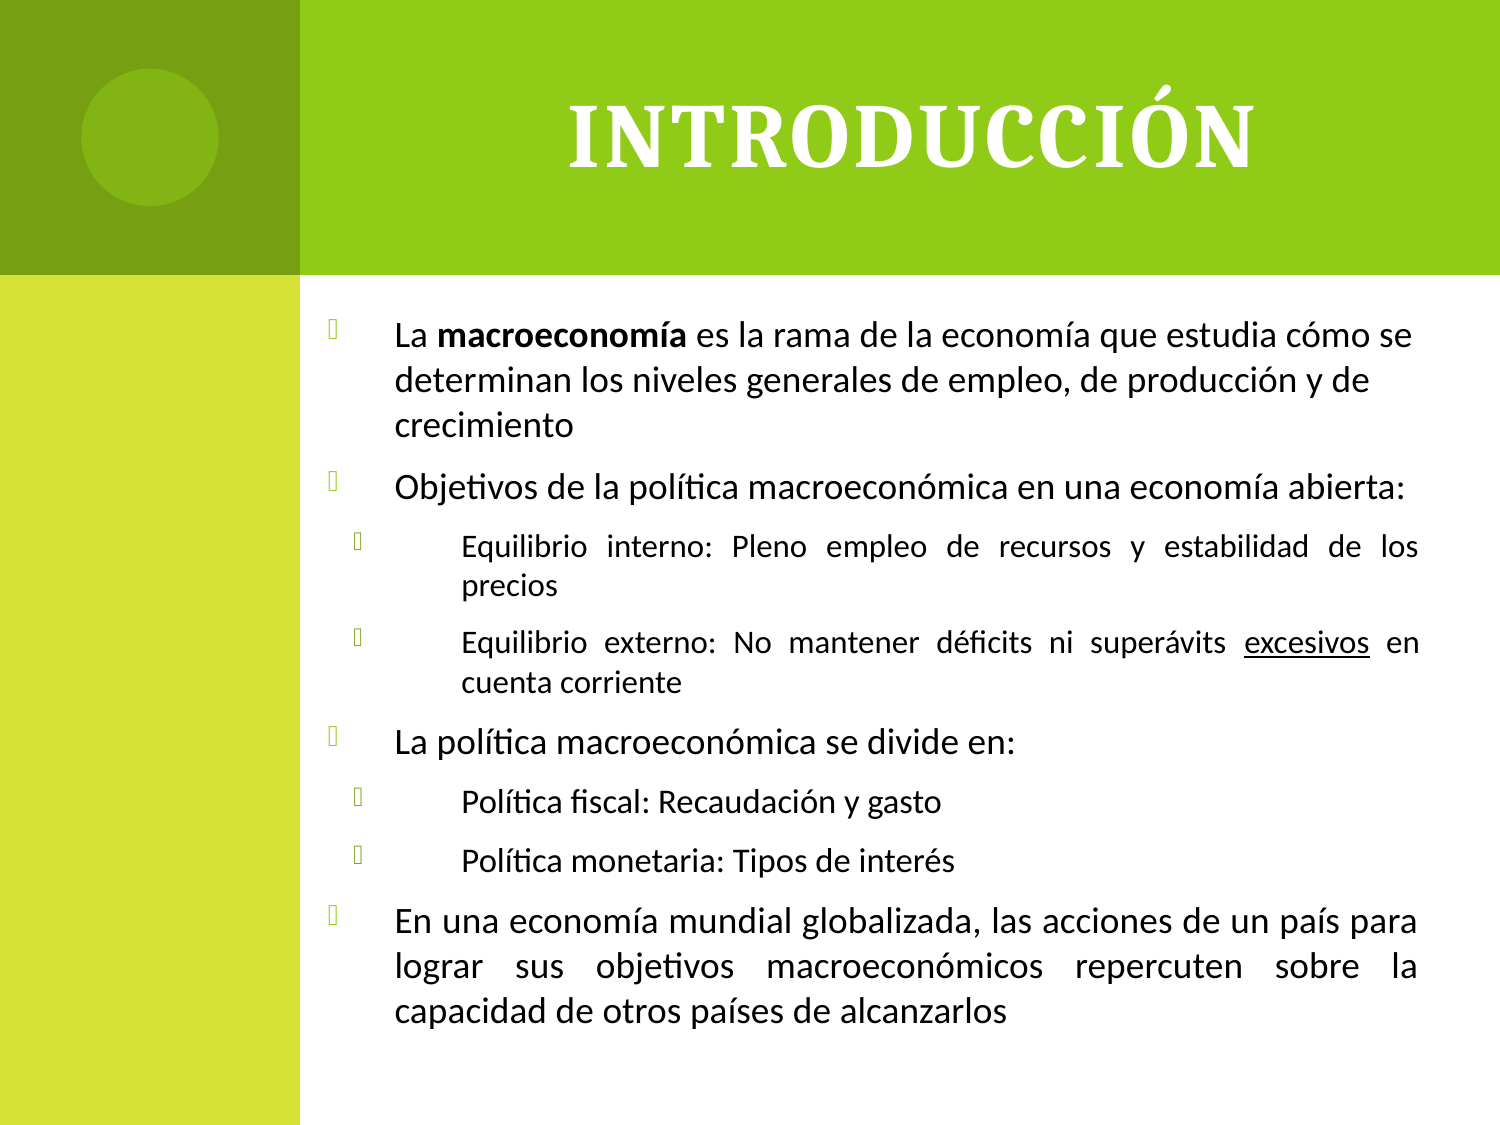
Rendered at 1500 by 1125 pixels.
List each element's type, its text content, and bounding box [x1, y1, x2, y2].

title Introducción [399, 37, 1425, 225]
list La macroeconomía es la rama de la economía que estudia cómo se determinan los niveles generales de empleo, de producción y de crecimiento Objetivos de la política macroeconómica en una economía abierta: Equilibrio interno: Pleno empleo de recursos y estabilidad de los precios Equilibrio externo: No mantener déficits ni superávits excesivos en cuenta corriente La política macroeconómica se divide en: Política fiscal: Recaudación y gasto Política monetaria: Tipos de interés En una economía mundial globalizada, las acciones de un país para lograr sus objetivos macroeconómicos repercuten sobre la capacidad de otros países de alcanzarlos [312, 302, 1436, 1083]
